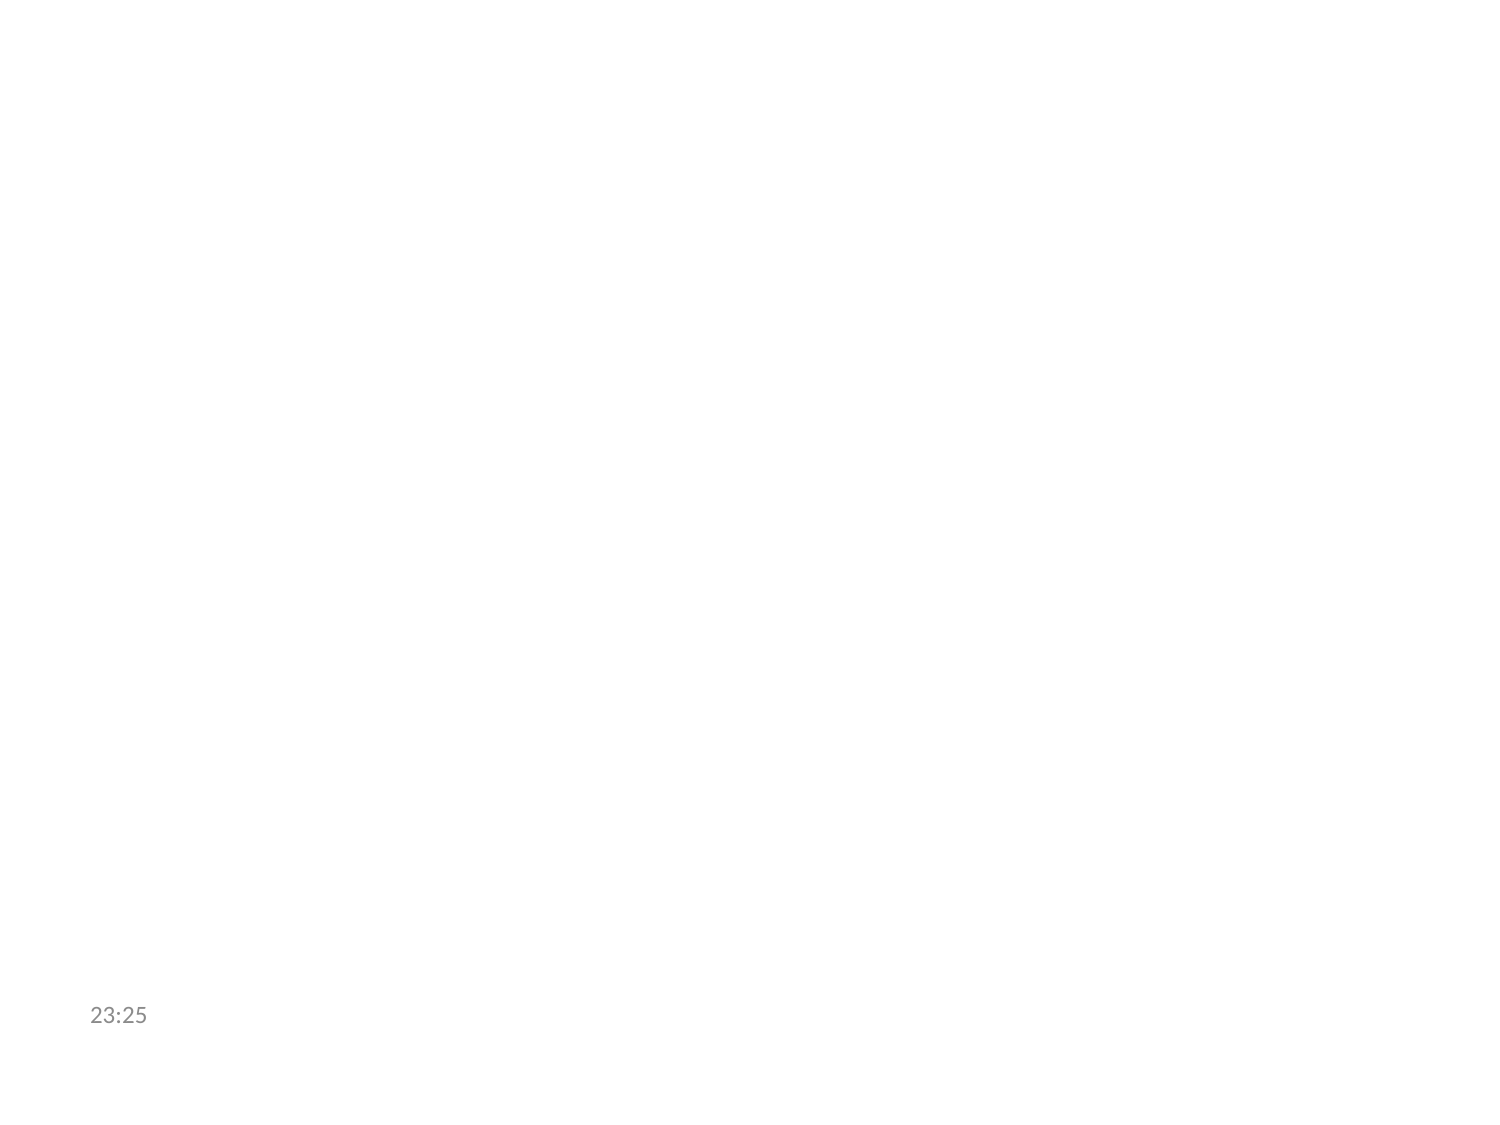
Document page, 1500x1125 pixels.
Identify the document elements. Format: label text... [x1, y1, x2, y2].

text_box 15:35 [75, 983, 425, 1044]
